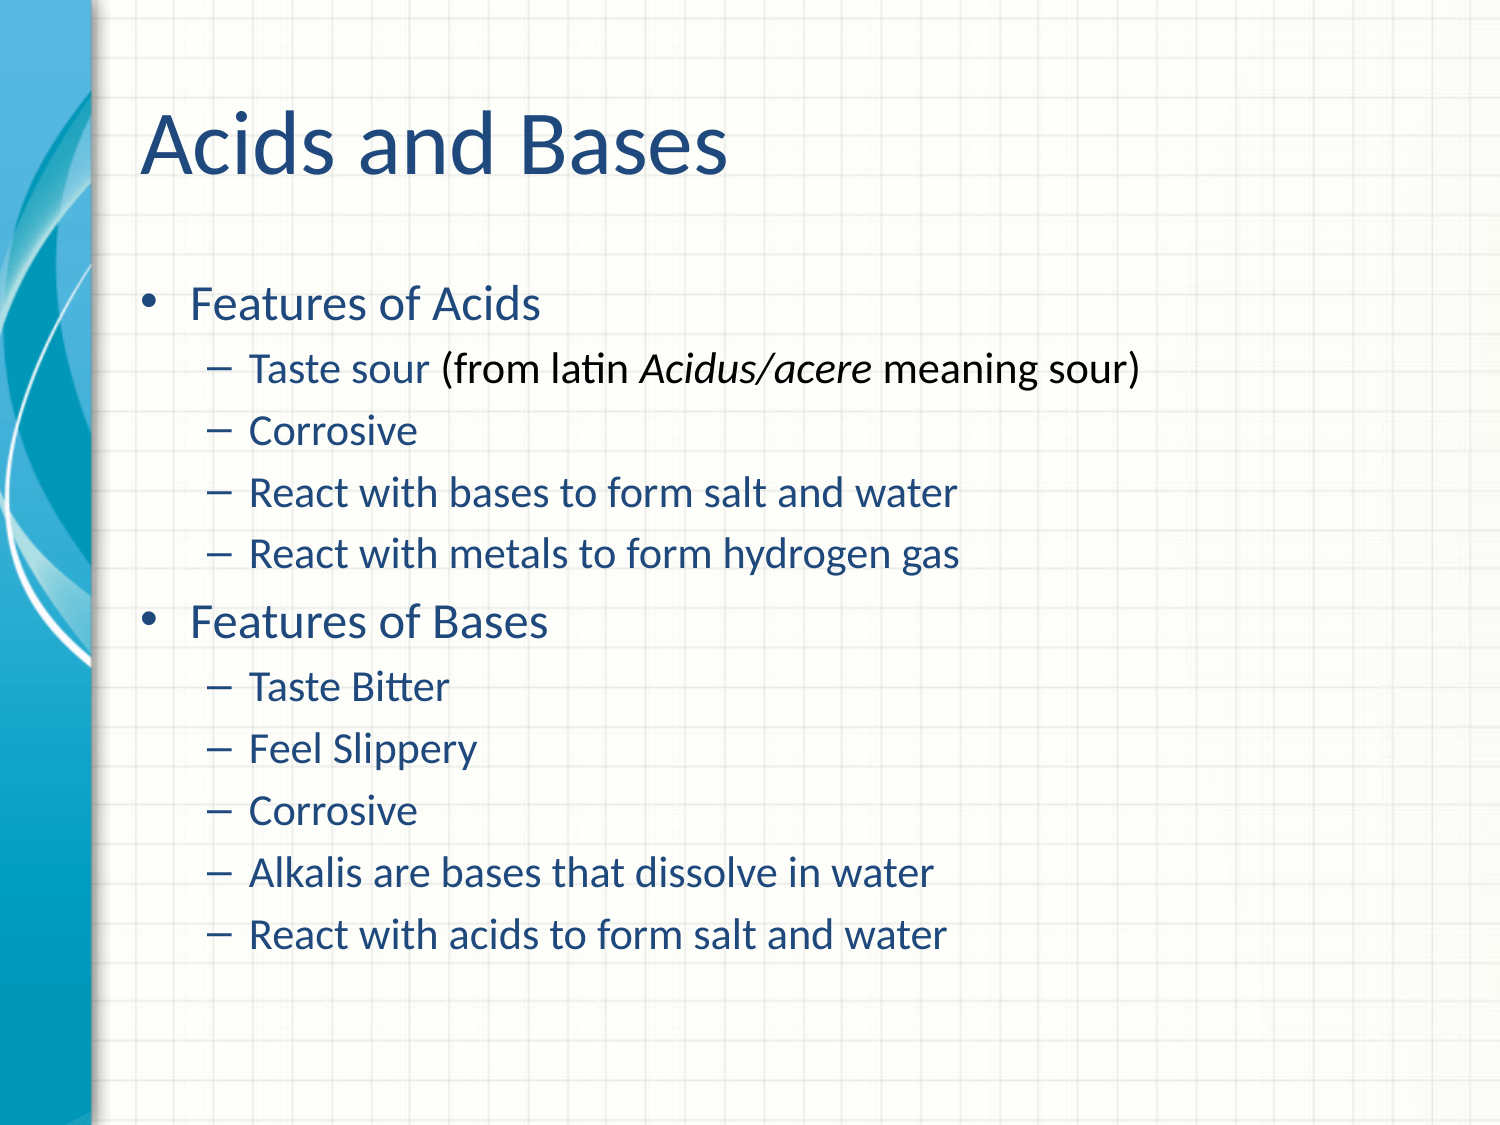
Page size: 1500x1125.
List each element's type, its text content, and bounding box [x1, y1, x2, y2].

picture [0, 0, 1500, 1125]
list Features of Acids Taste sour (from latin Acidus/acere meaning sour) Corrosive React with bases to form salt and water React with metals to form hydrogen gas Features of Bases Taste Bitter Feel Slippery Corrosive Alkalis are bases that dissolve in water React with acids to form salt and water [124, 261, 1451, 968]
title Acids and Bases [124, 44, 1451, 232]
